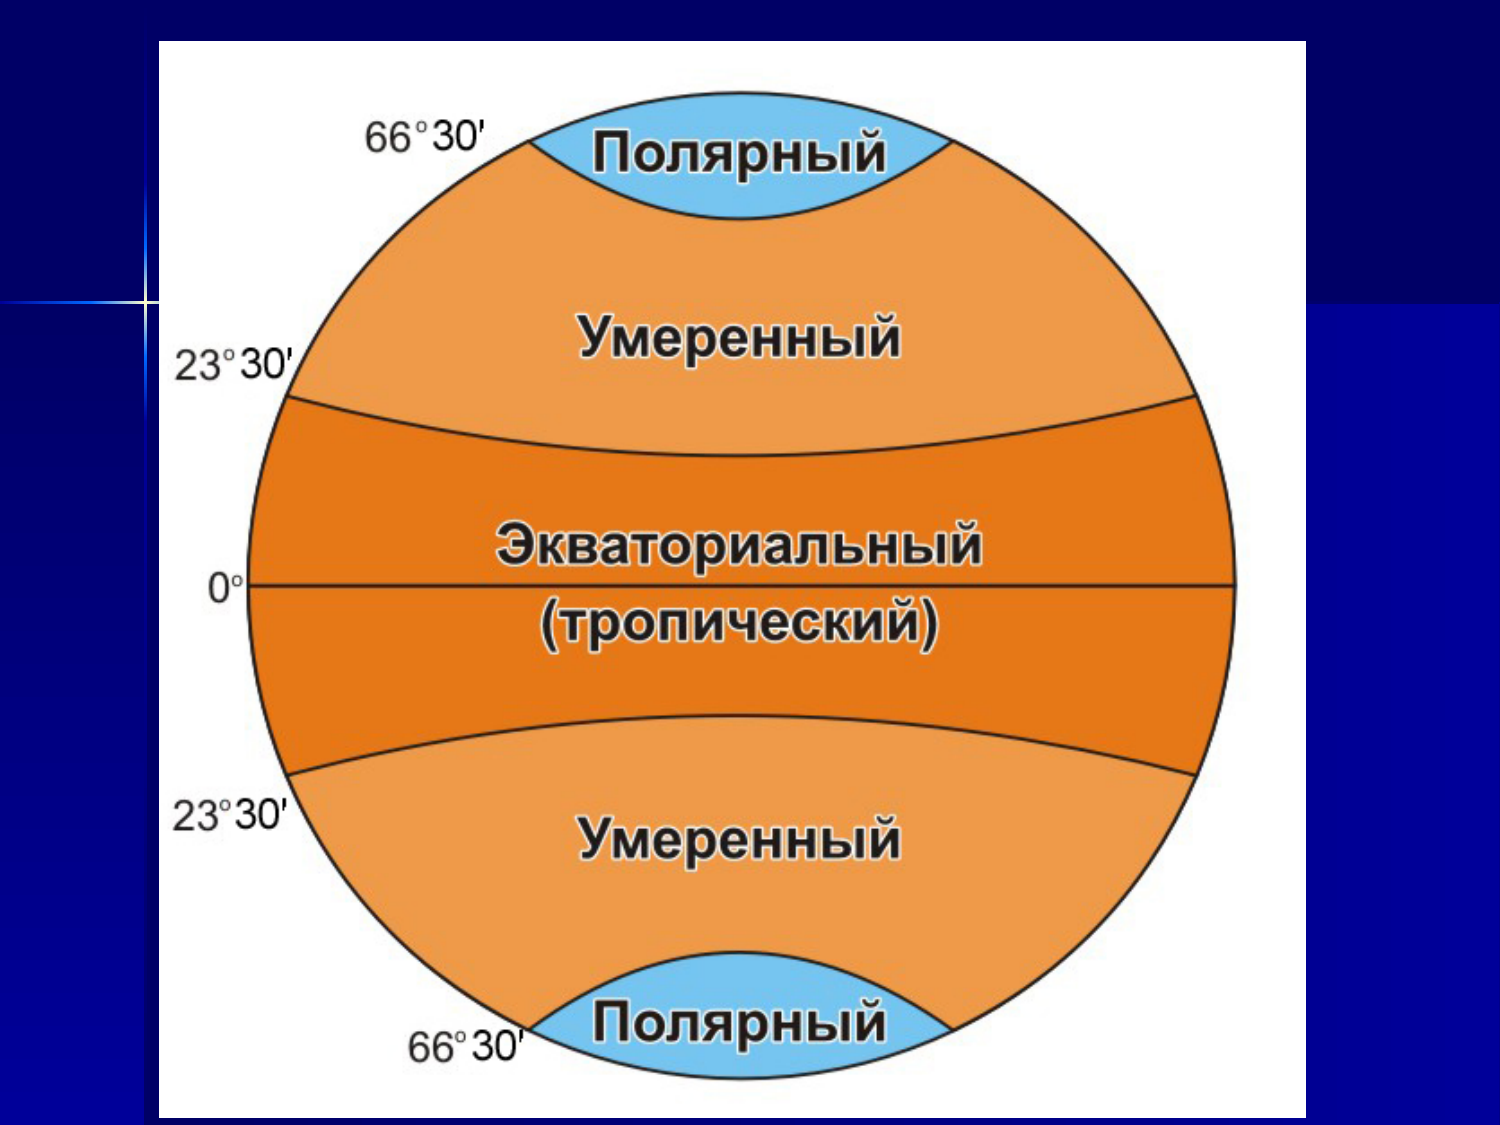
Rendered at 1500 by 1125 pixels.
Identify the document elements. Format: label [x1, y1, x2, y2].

picture [159, 41, 1306, 1118]
